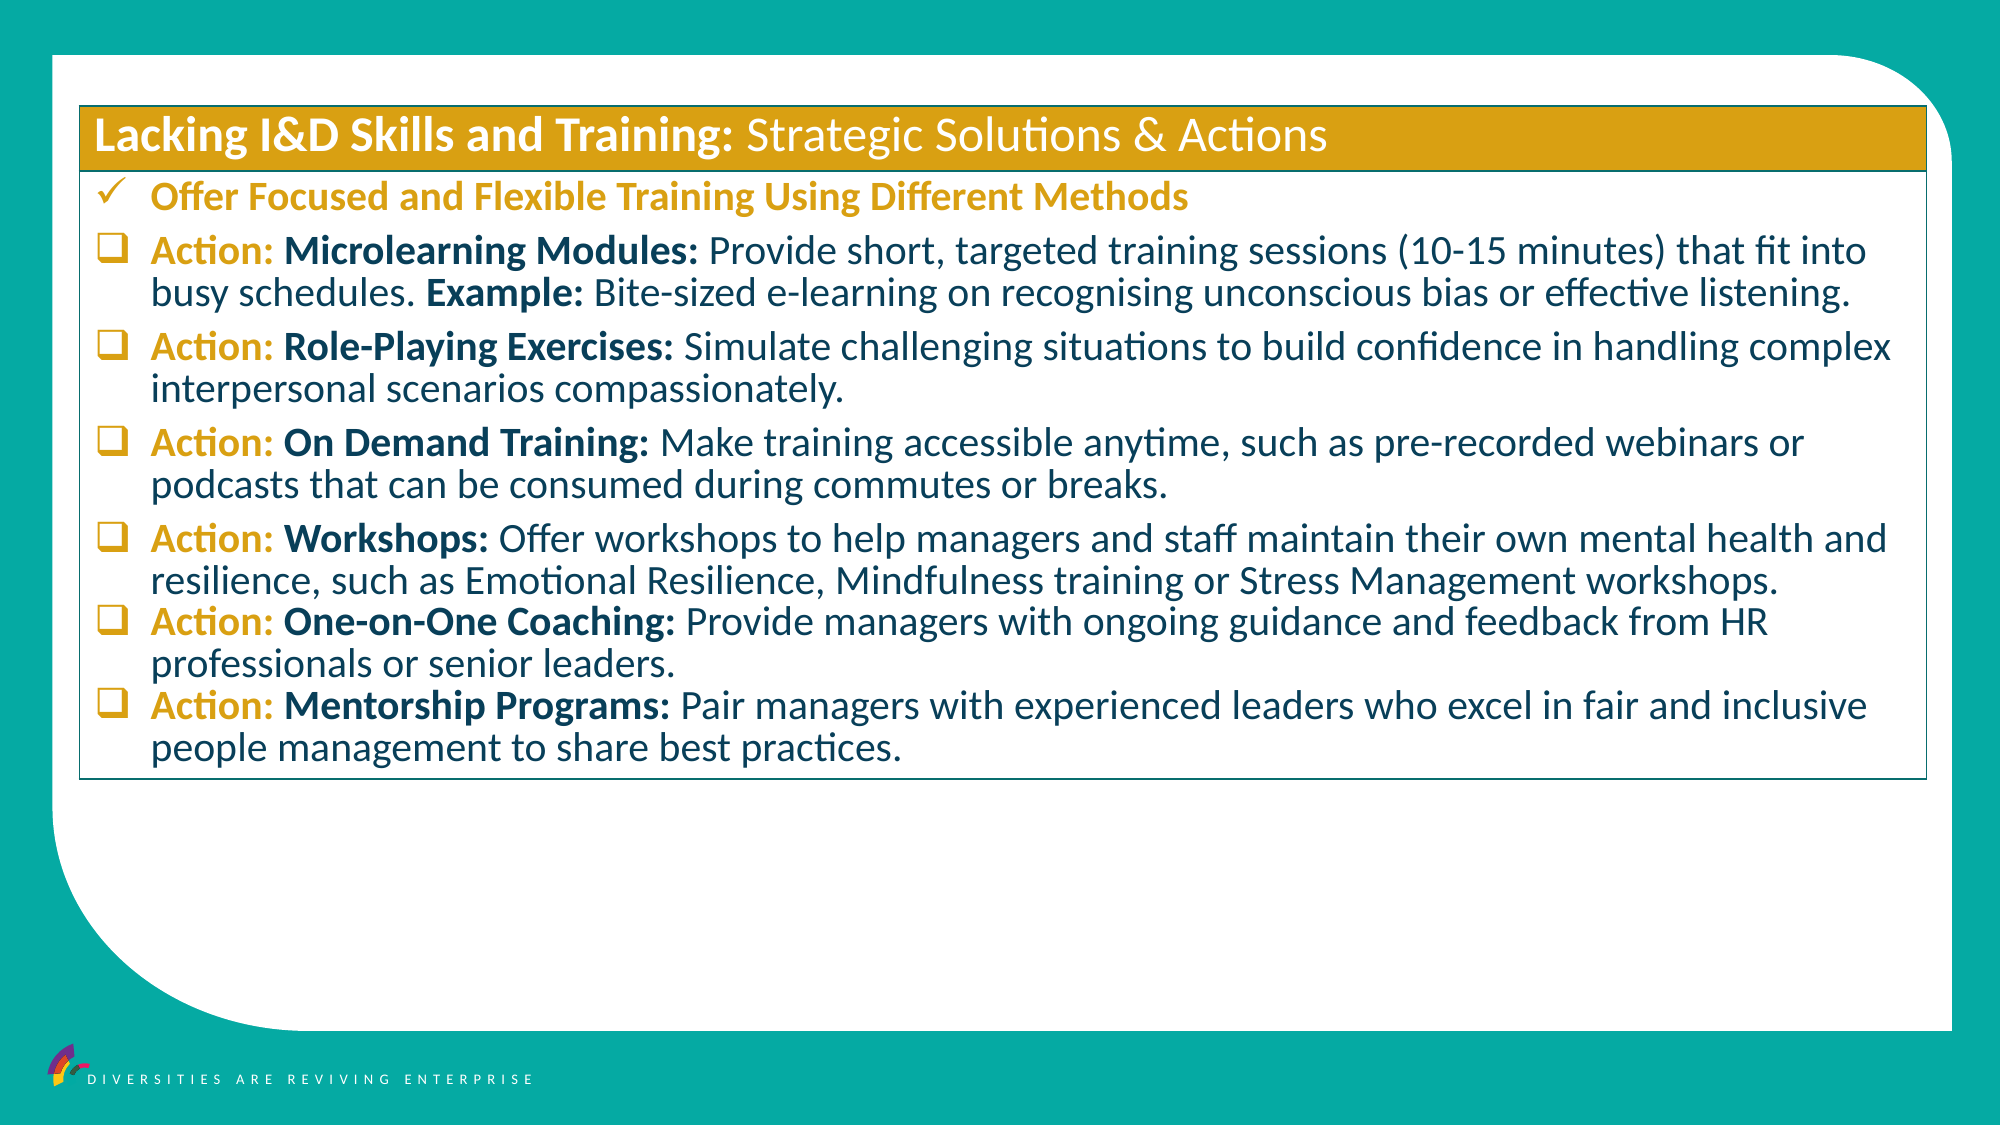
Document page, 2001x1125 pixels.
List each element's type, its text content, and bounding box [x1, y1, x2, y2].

table_cell Offer Focused and Flexible Training Using Different Methods Action: Microlearning Modules: Provide short, targeted training sessions (10-15 minutes) that fit into busy schedules. Example: Bite-sized e-learning on recognising unconscious bias or effective listening. Action: Role-Playing Exercises: Simulate challenging situations to build confidence in handling complex interpersonal scenarios compassionately. Action: On Demand Training: Make training accessible anytime, such as pre-recorded webinars or podcasts that can be consumed during commutes or breaks. Action: Workshops: Offer workshops to help managers and staff maintain their own mental health and resilience, such as Emotional Resilience, Mindfulness training or Stress Management workshops. Action: One-on-One Coaching: Provide managers with ongoing guidance and feedback from HR professionals or senior leaders. Action: Mentorship Programs: Pair managers with experienced leaders who excel in fair and inclusive people management to share best practices. [80, 172, 1926, 778]
table_header Lacking I&D Skills and Training: Strategic Solutions & Actions [80, 107, 1926, 170]
